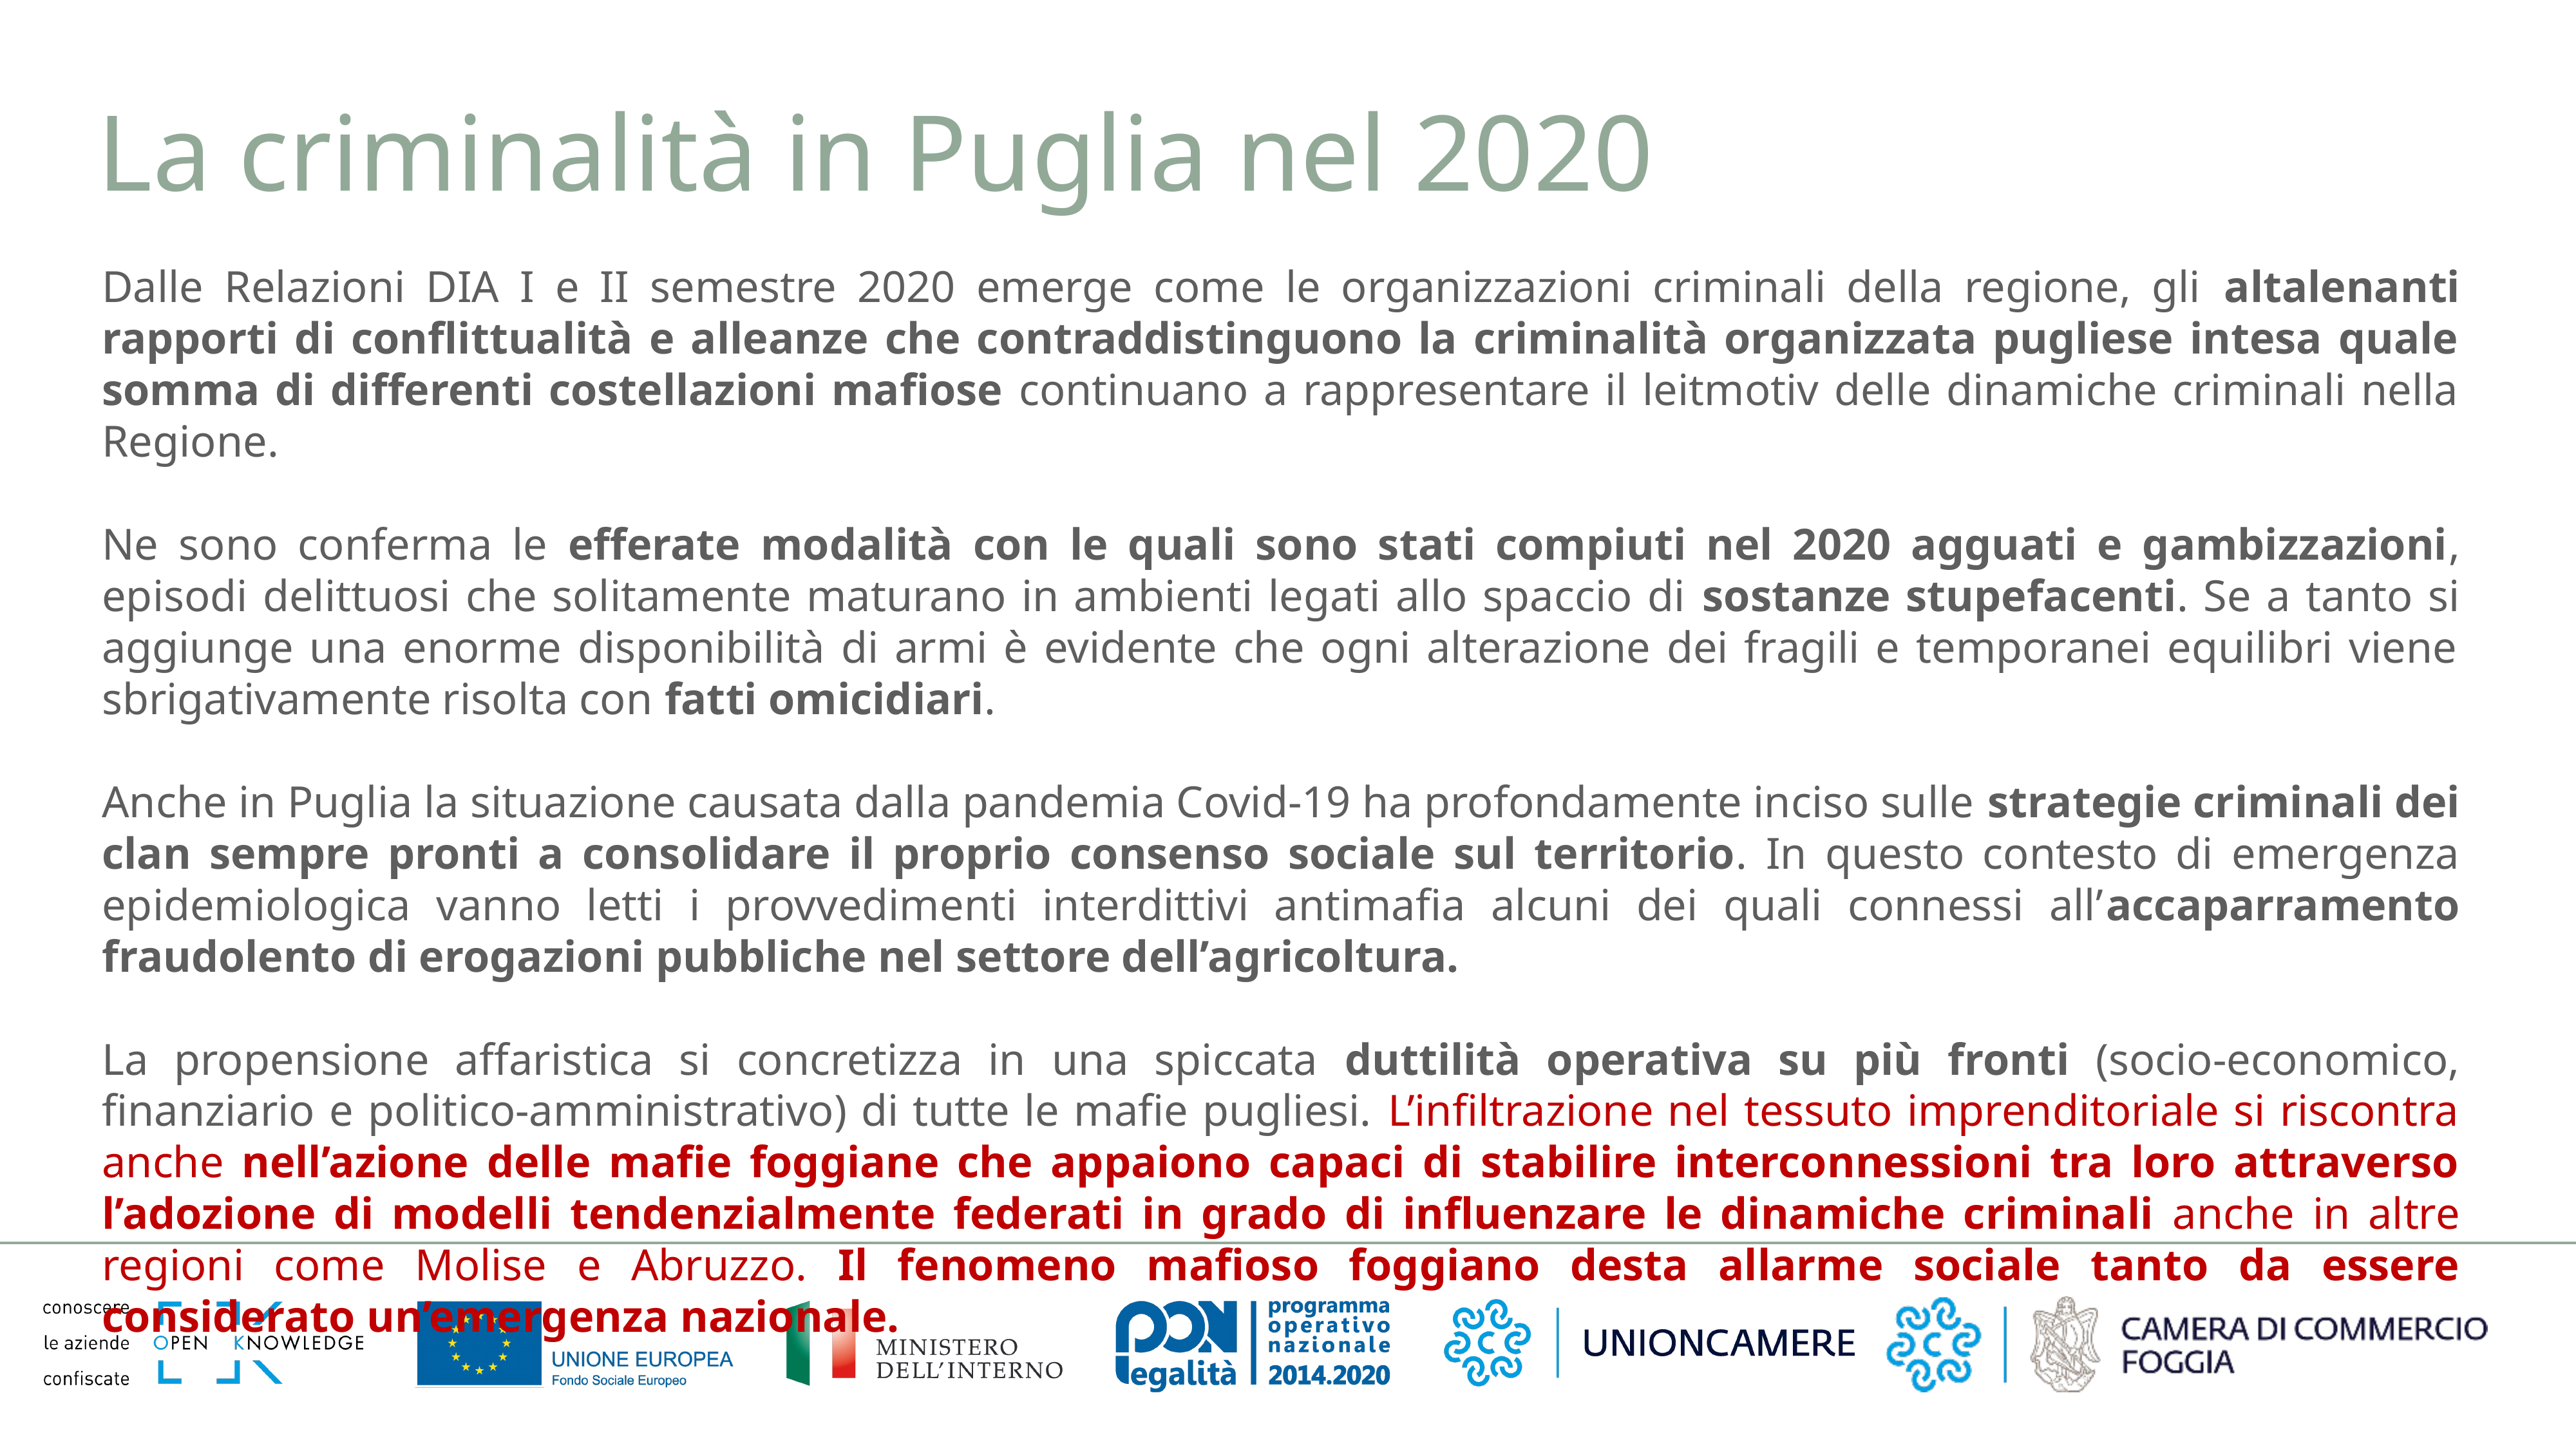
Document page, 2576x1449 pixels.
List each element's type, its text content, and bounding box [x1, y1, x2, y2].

text_box La criminalità in Puglia nel 2020 [92, 80, 2443, 218]
picture [1886, 1296, 2488, 1392]
text_box Dalle Relazioni DIA I e II semestre 2020 emerge come le organizzazioni criminali della regione, gli altalenanti rapporti di conflittualità e alleanze che contraddistinguono la criminalità organizzata pugliese intesa quale somma di differenti costellazioni mafiose continuano a rappresentare il leitmotiv delle dinamiche criminali nella Regione. Ne sono conferma le efferate modalità con le quali sono stati compiuti nel 2020 agguati e gambizzazioni, episodi delittuosi che solitamente maturano in ambienti legati allo spaccio di sostanze stupefacenti. Se a tanto si aggiunge una enorme disponibilità di armi è evidente che ogni alterazione dei fragili e temporanei equilibri viene sbrigativamente risolta con fatti omicidiari. Anche in Puglia la situazione causata dalla pandemia Covid-19 ha profondamente inciso sulle strategie criminali dei clan sempre pronti a consolidare il proprio consenso sociale sul territorio. In questo contesto di emergenza epidemiologica vanno letti i provvedimenti interdittivi antimafia alcuni dei quali connessi all’accaparramento fraudolento di erogazioni pubbliche nel settore dell’agricoltura. La propensione affaristica si concretizza in una spiccata duttilità operativa su più fronti (socio-economico, finanziario e politico-amministrativo) di tutte le mafie pugliesi. L’infiltrazione nel tessuto imprenditoriale si riscontra anche nell’azione delle mafie foggiane che appaiono capaci di stabilire interconnessioni tra loro attraverso l’adozione di modelli tendenzialmente federati in grado di influenzare le dinamiche criminali anche in altre regioni come Molise e Abruzzo. Il fenomeno mafioso foggiano desta allarme sociale tanto da essere considerato un’emergenza nazionale. [92, 254, 2470, 1346]
picture [42, 1296, 1855, 1392]
